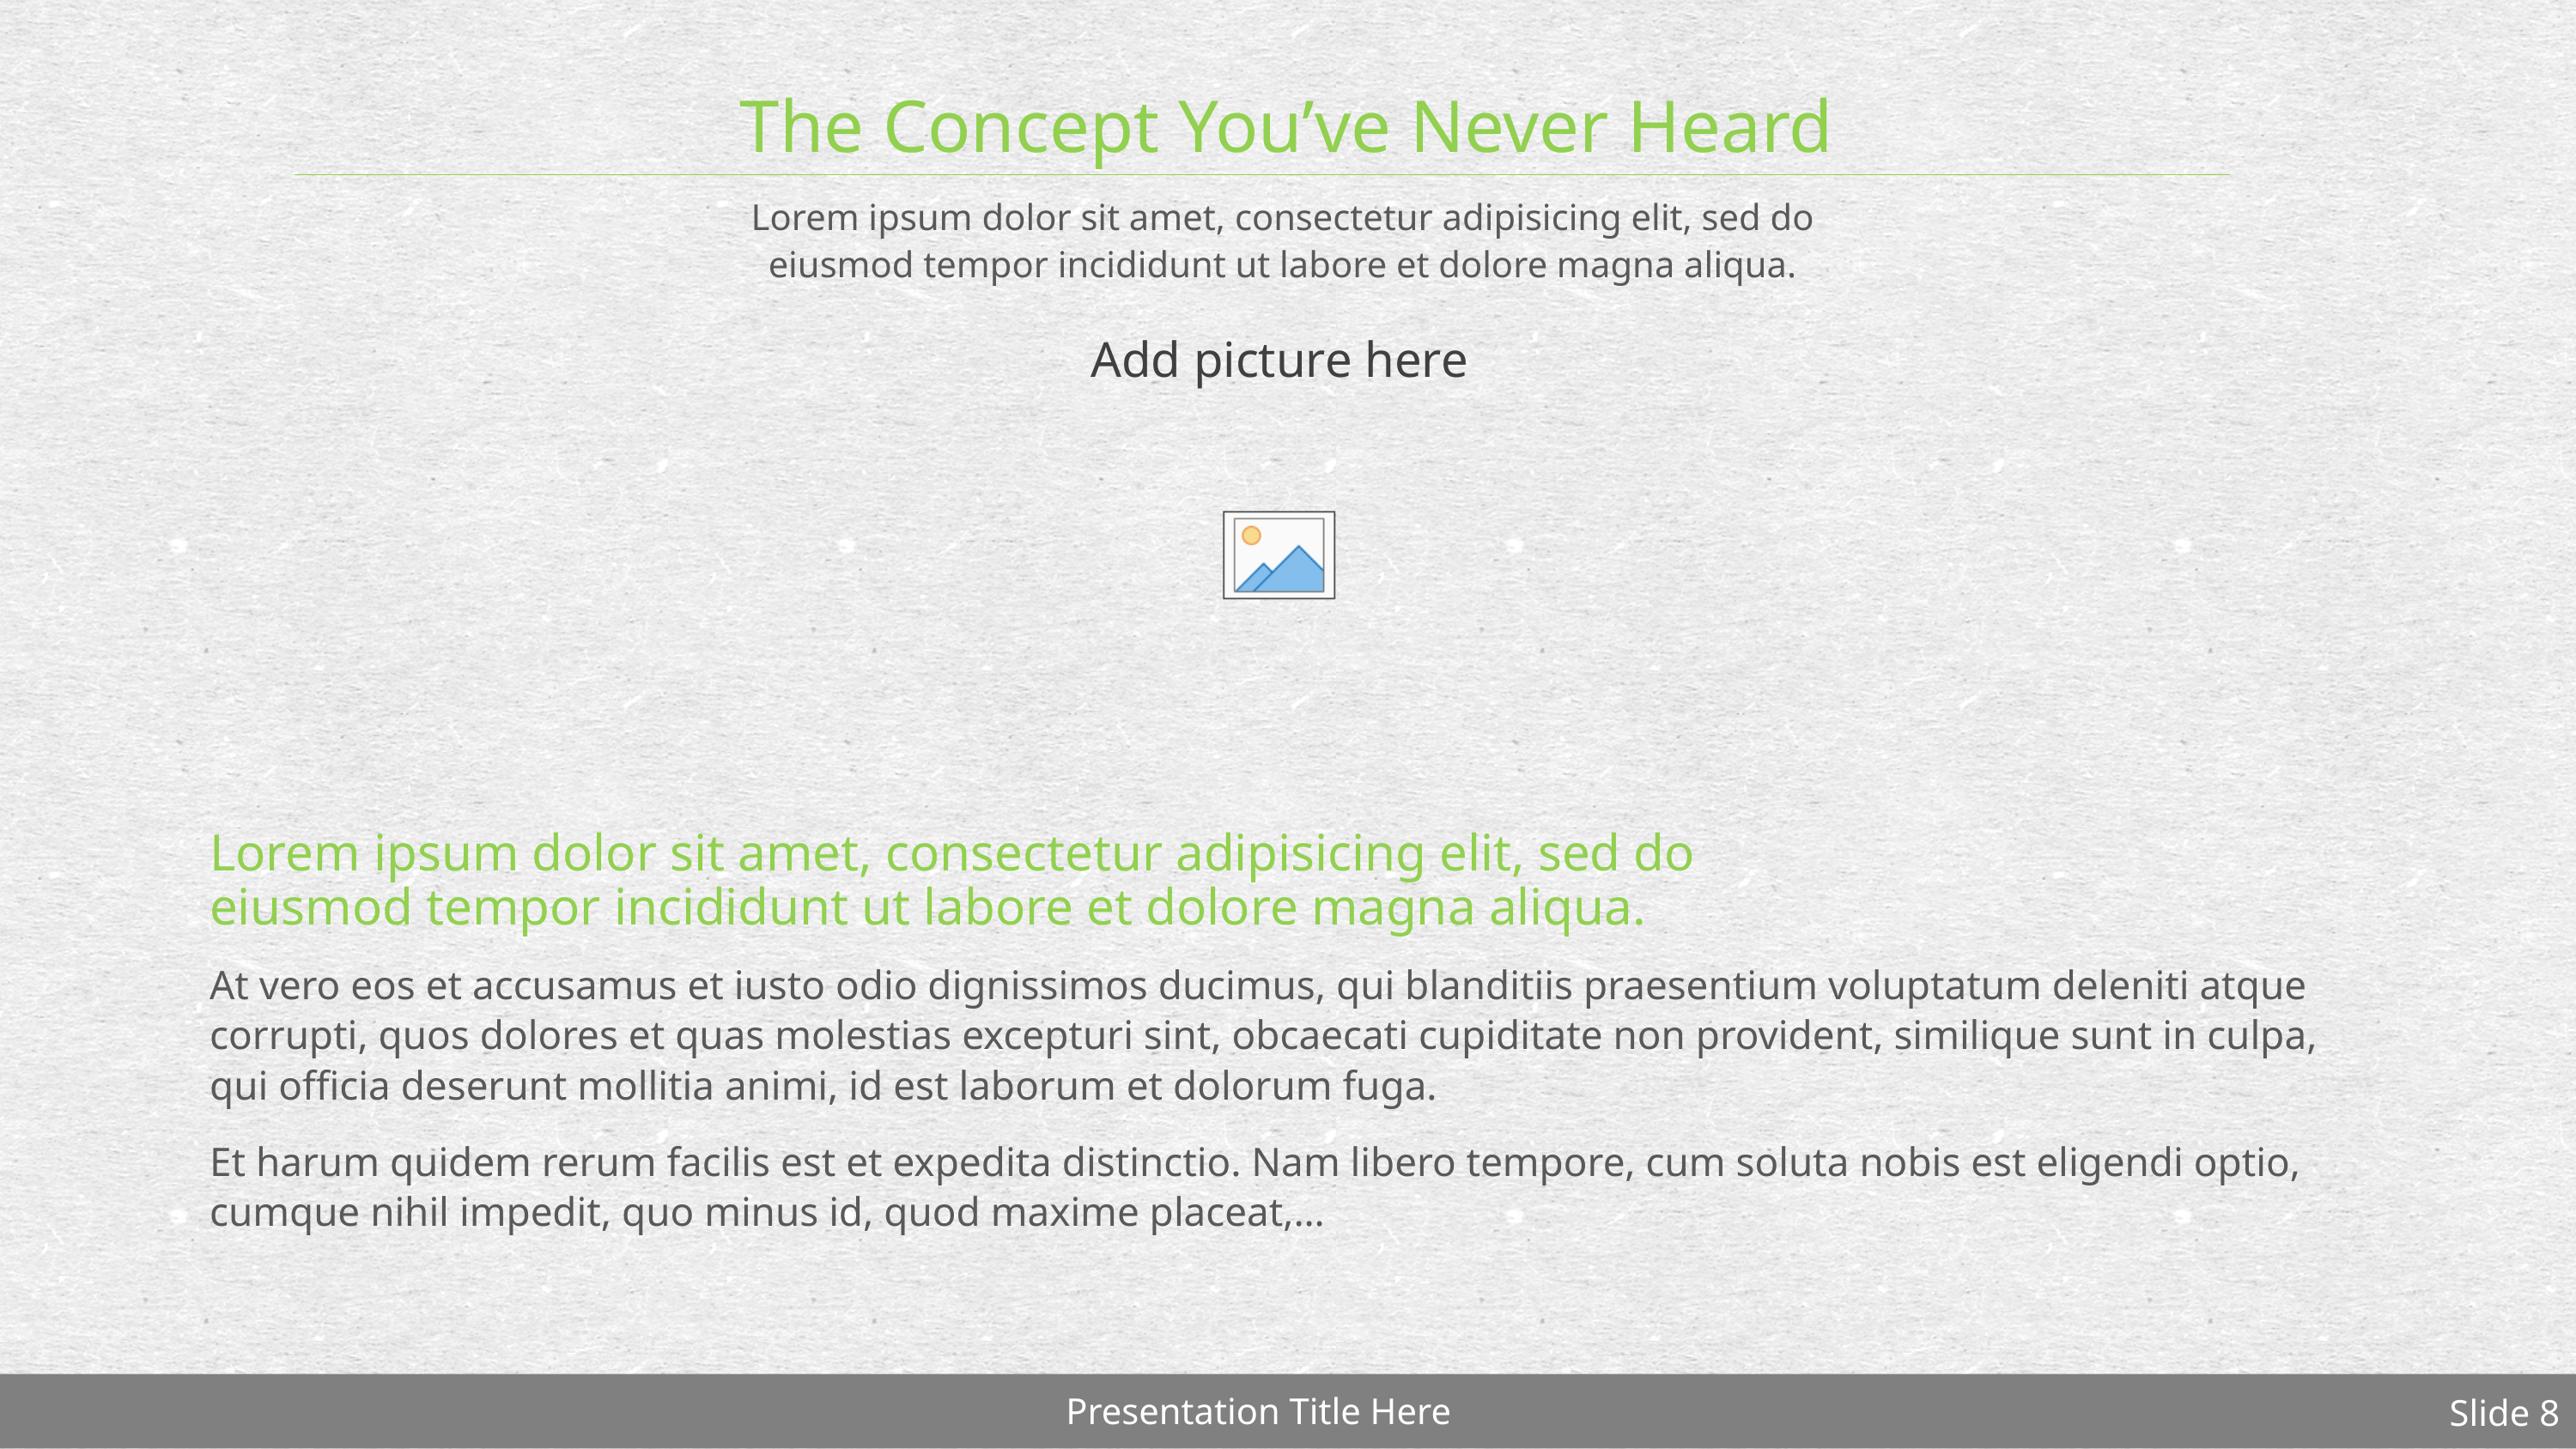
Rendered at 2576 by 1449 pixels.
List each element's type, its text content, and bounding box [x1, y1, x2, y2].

footer Presentation Title Here [823, 1383, 1693, 1432]
picture [0, 0, 2576, 1373]
slide_number Slide 8 [1993, 1384, 2573, 1432]
list At vero eos et accusamus et iusto odio dignissimos ducimus, qui blanditiis praesentium voluptatum deleniti atque corrupti, quos dolores et quas molestias excepturi sint, obcaecati cupiditate non provident, similique sunt in culpa, qui officia deserunt mollitia animi, id est laborum et dolorum fuga. Et harum quidem rerum facilis est et expedita distinctio. Nam libero tempore, cum soluta nobis est eligendi optio, cumque nihil impedit, quo minus id, quod maxime placeat,… [197, 950, 2362, 1283]
title The Concept You’ve Never Heard [44, 65, 2530, 175]
subtitle Lorem ipsum dolor sit amet, consectetur adipisicing elit, sed do eiusmod tempor incididunt ut labore et dolore magna aliqua. [44, 184, 2530, 313]
list Lorem ipsum dolor sit amet, consectetur adipisicing elit, sed do eiusmod tempor incididunt ut labore et dolore magna aliqua. [197, 797, 2362, 943]
